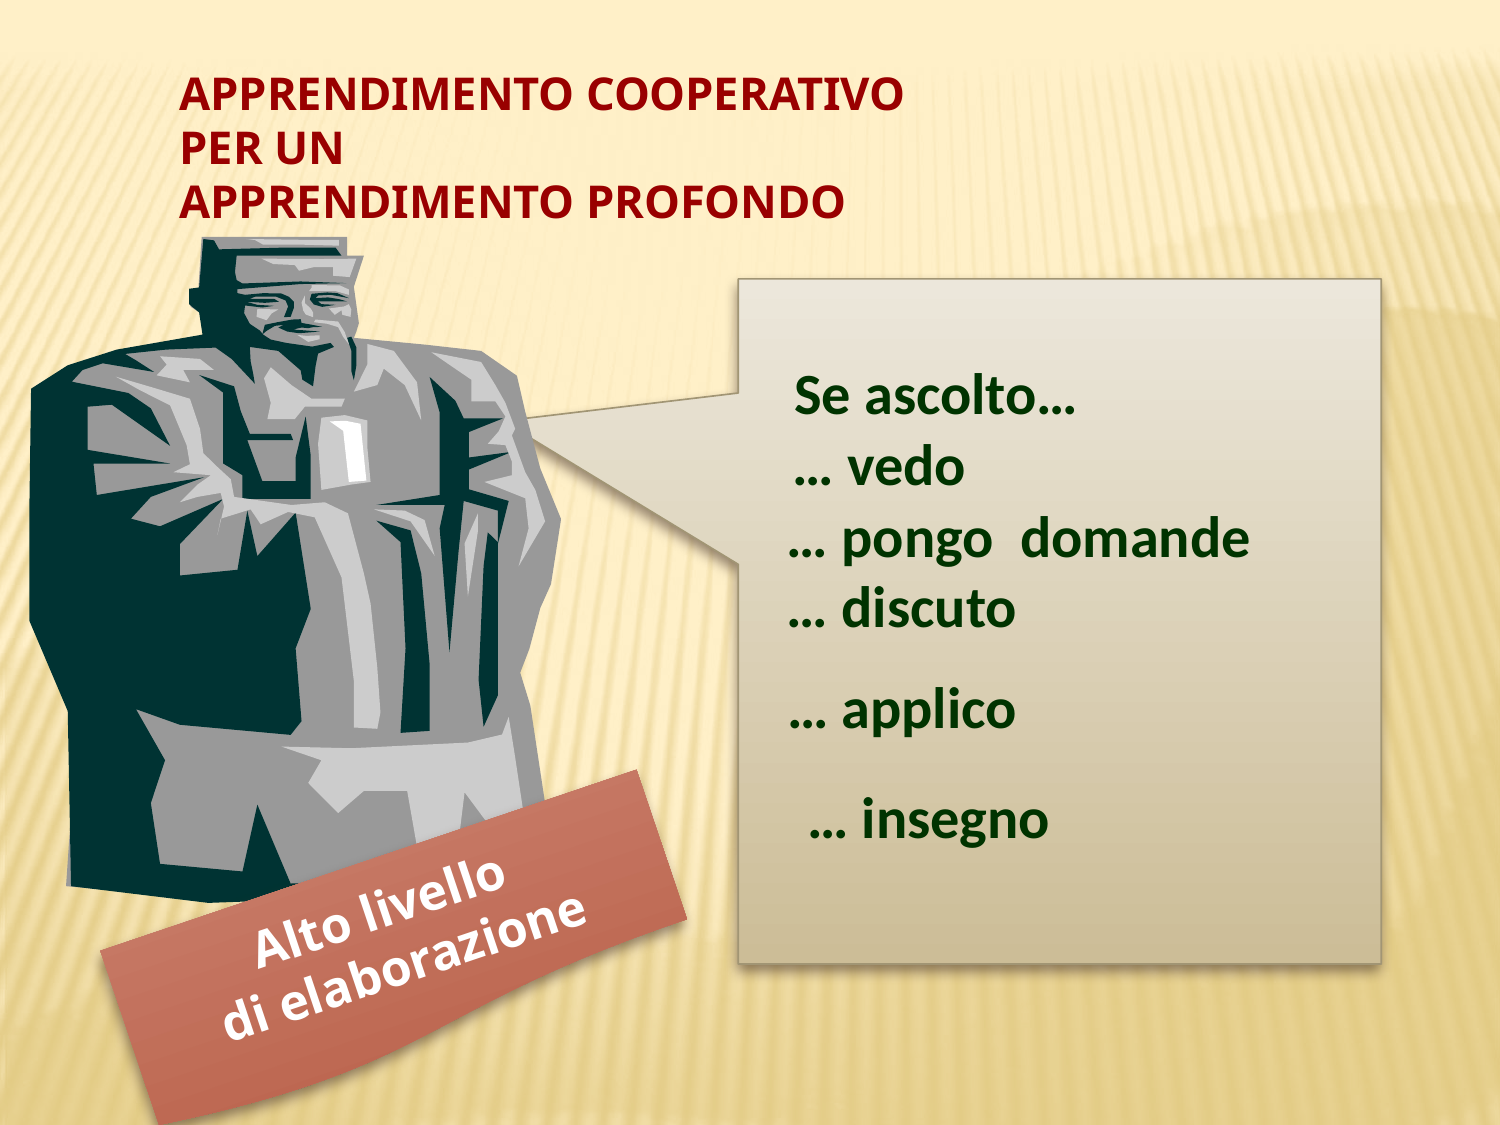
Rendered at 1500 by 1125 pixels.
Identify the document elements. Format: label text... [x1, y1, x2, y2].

text_box [571, 278, 1383, 965]
text_box … pongo domande … discuto [772, 491, 1323, 647]
picture [29, 236, 562, 904]
title APPRENDIMENTO COOPERATIVO PER UN APPRENDIMENTO PROFONDO [164, 0, 1500, 237]
text_box … insegno [792, 773, 1080, 858]
text_box … vedo [777, 279, 1101, 491]
text_box Alto livello di elaborazione [100, 769, 687, 1125]
text_box … applico [772, 663, 1060, 748]
